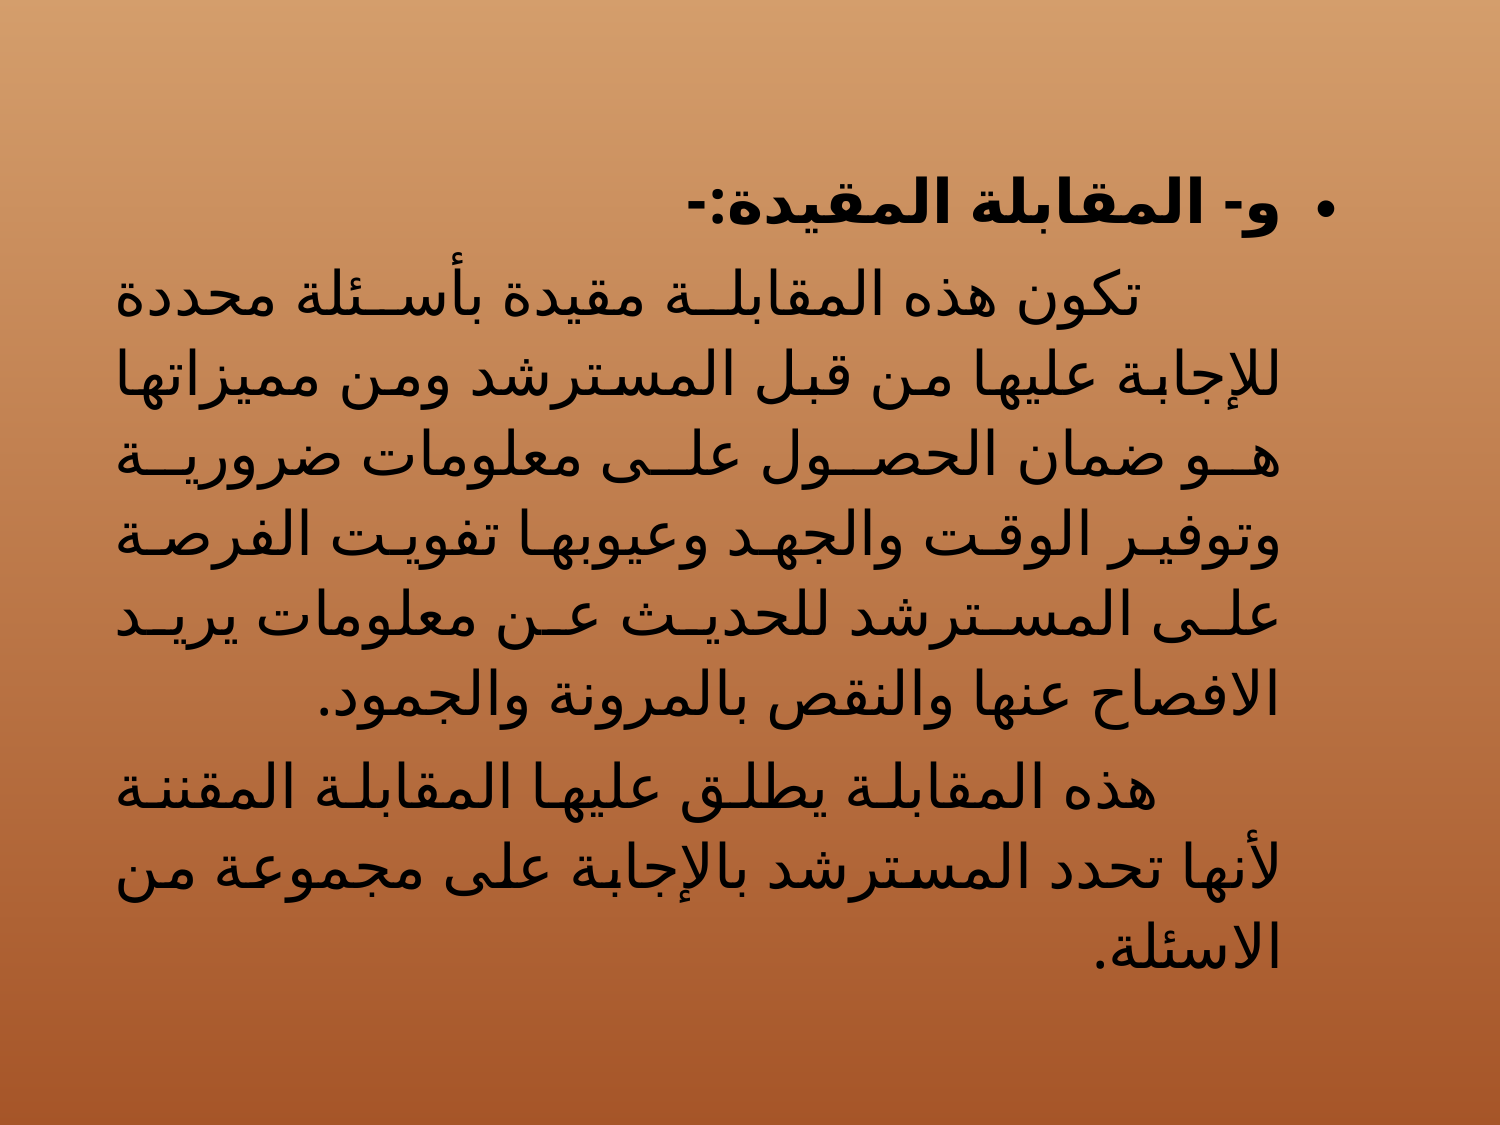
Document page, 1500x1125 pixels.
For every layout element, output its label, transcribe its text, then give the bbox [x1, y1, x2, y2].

list و- المقابلة المقيدة:- تكون هذه المقابلة مقيدة بأسئلة محددة للإجابة عليها من قبل المسترشد ومن مميزاتها هو ضمان الحصول على معلومات ضرورية وتوفير الوقت والجهد وعيوبها تفويت الفرصة على المسترشد للحديث عن معلومات يريد الافصاح عنها والنقص بالمرونة والجمود. هذه المقابلة يطلق عليها المقابلة المقننة لأنها تحدد المسترشد بالإجابة على مجموعة من الاسئلة. [99, 87, 1350, 1005]
